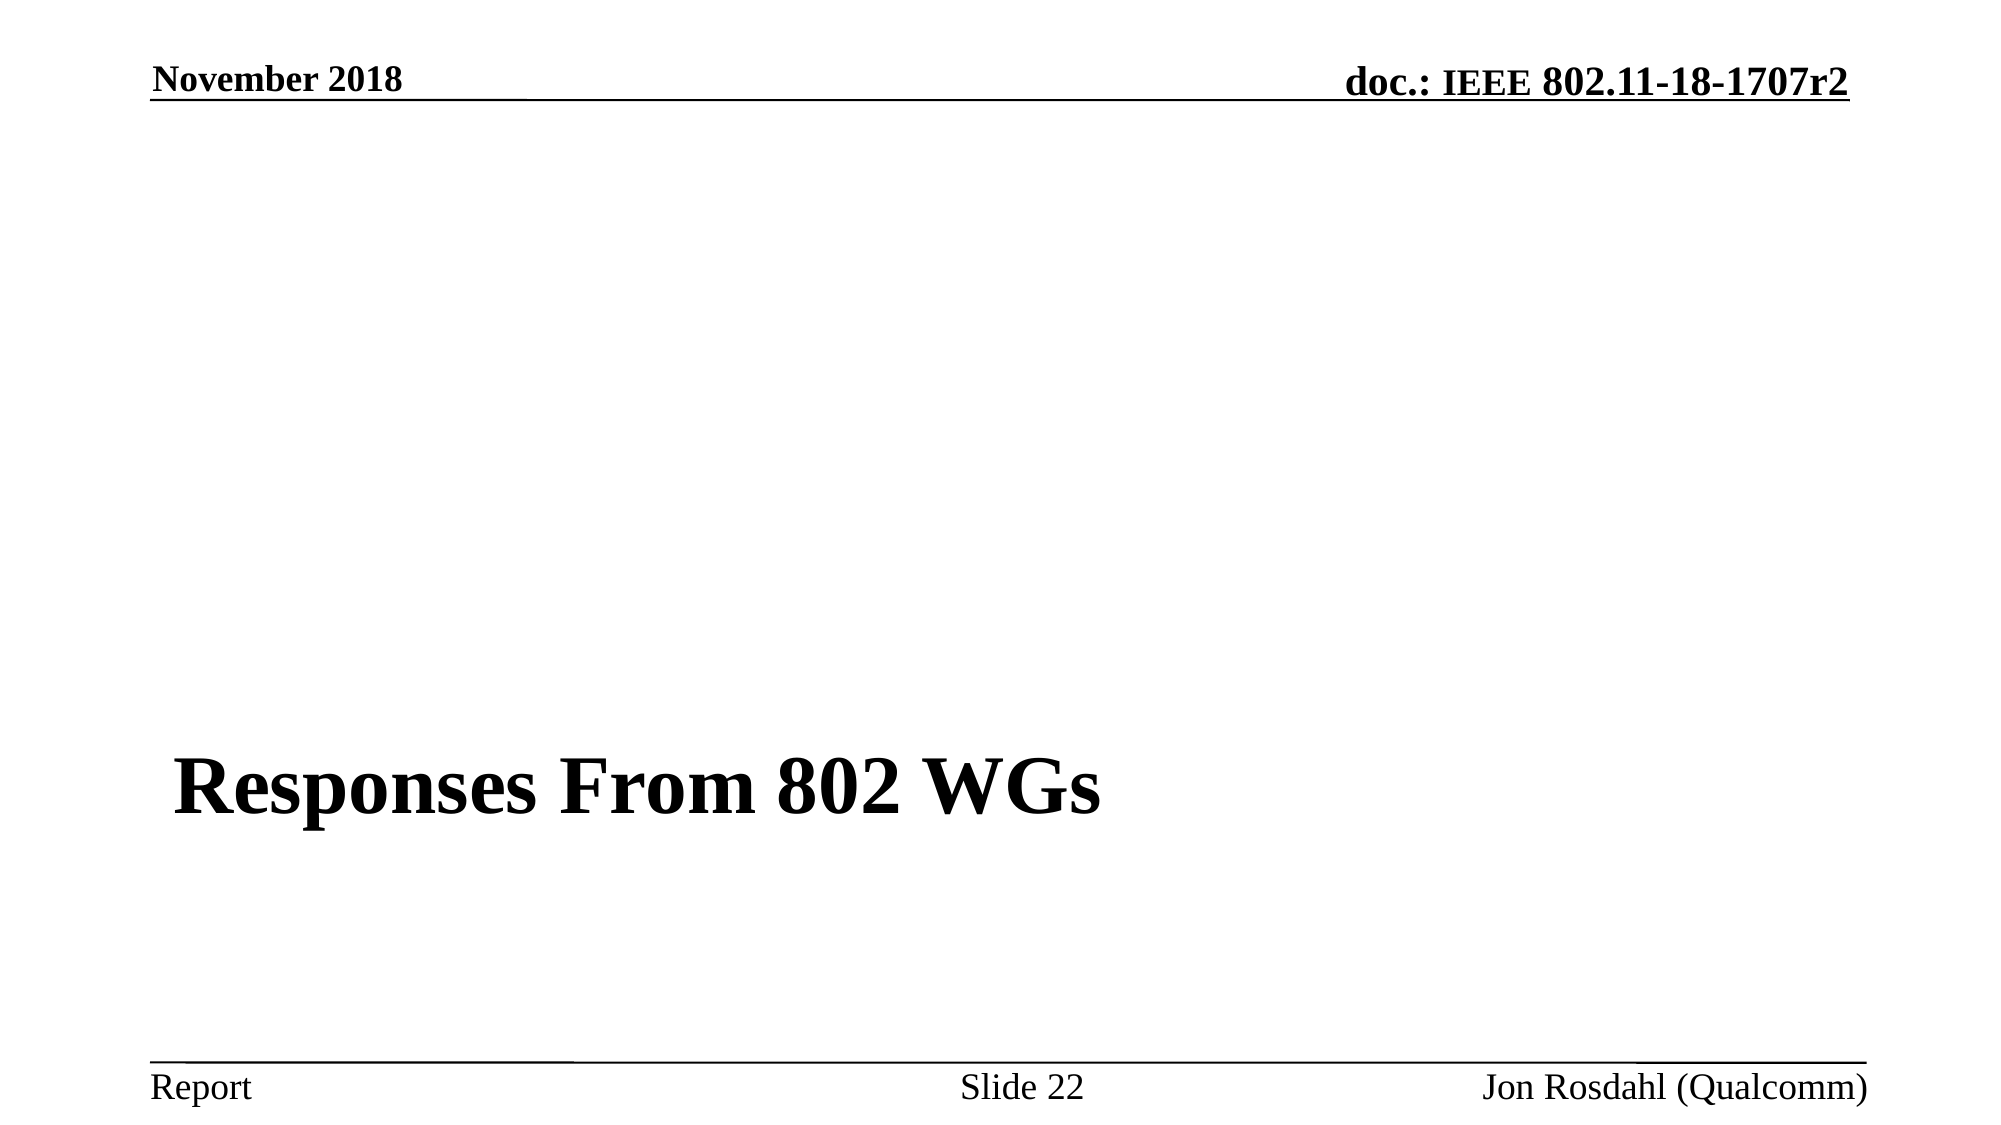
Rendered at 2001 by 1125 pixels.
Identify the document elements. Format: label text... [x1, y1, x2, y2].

title Responses From 802 WGs [157, 722, 1859, 947]
slide_number Slide 22 [950, 1061, 1095, 1125]
footer Jon Rosdahl (Qualcomm) [1424, 1061, 1869, 1108]
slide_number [152, 49, 434, 100]
